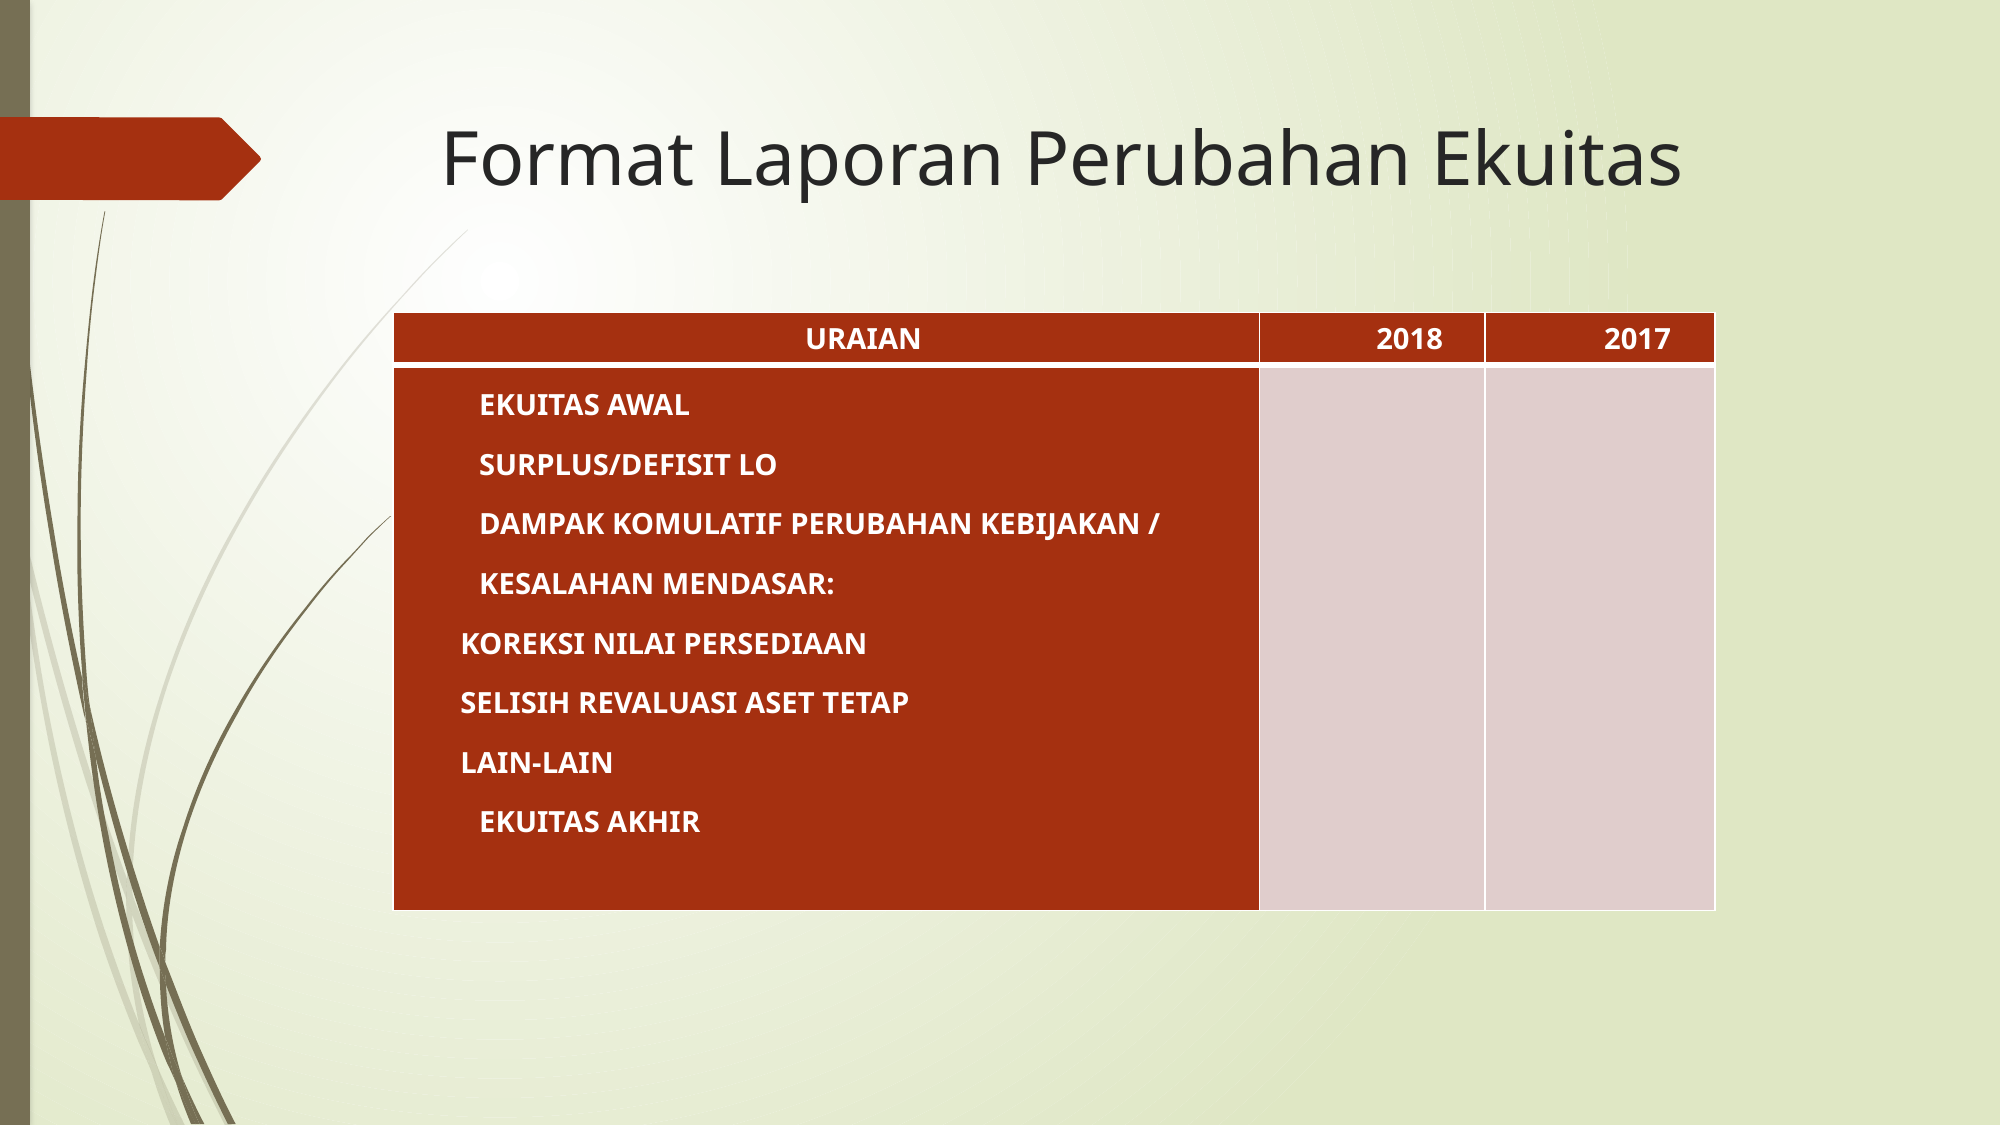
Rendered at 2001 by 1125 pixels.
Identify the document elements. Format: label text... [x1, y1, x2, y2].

table_cell [1260, 368, 1484, 910]
table_header URAIAN [394, 313, 1259, 362]
table_cell EKUITAS AWAL SURPLUS/DEFISIT LO DAMPAK KOMULATIF PERUBAHAN KEBIJAKAN / KESALAHAN MENDASAR: KOREKSI NILAI PERSEDIAAN SELISIH REVALUASI ASET TETAP LAIN-LAIN EKUITAS AKHIR [394, 368, 1259, 910]
table_header 2018 [1260, 313, 1484, 362]
title Format Laporan Perubahan Ekuitas [425, 102, 1888, 313]
table_header 2017 [1486, 313, 1714, 362]
table_cell [1486, 368, 1714, 910]
